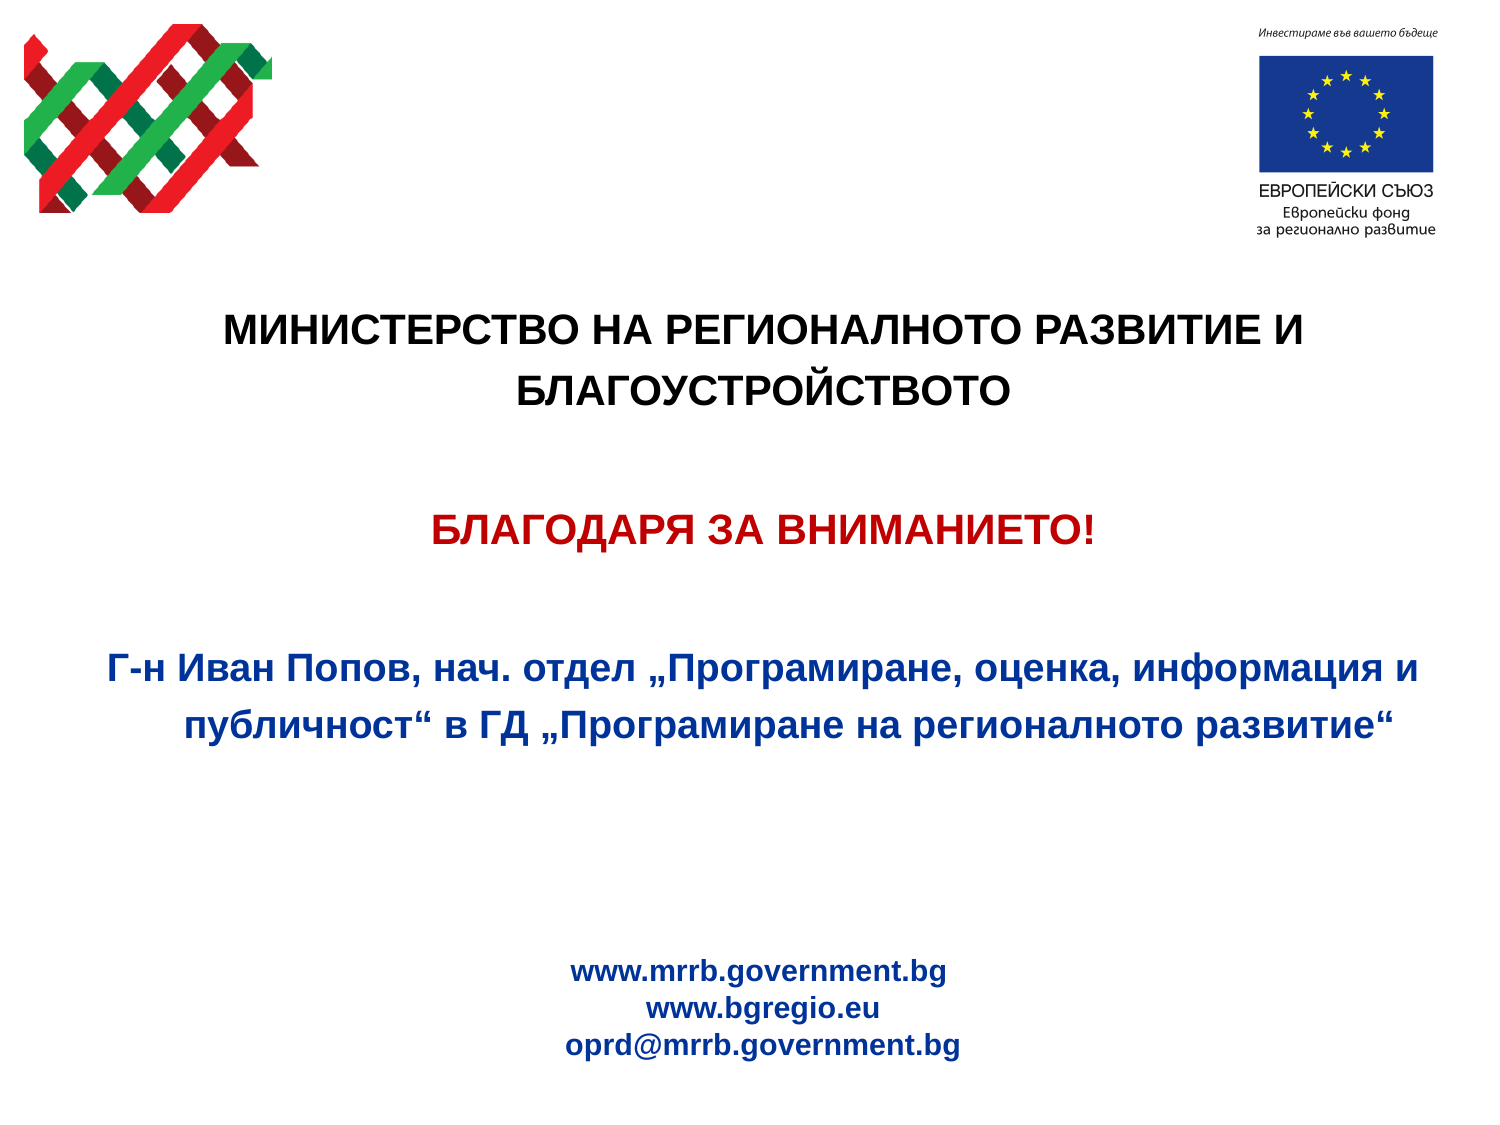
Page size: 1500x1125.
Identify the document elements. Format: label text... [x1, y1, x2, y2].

list МИНИСТЕРСТВО НА РЕГИОНАЛНОТО РАЗВИТИЕ И БЛАГОУСТРОЙСТВОТО БЛАГОДАРЯ ЗА ВНИМАНИЕТО! Г-н Иван Попов, нач. отдел „Програмиране, оценка, информация и публичност“ в ГД „Програмиране на регионалното развитие“ www.mrrb.government.bg www.bgregio.eu oprd@mrrb.government.bg [88, 224, 1439, 1083]
picture [24, 24, 272, 213]
picture [1257, 27, 1438, 224]
